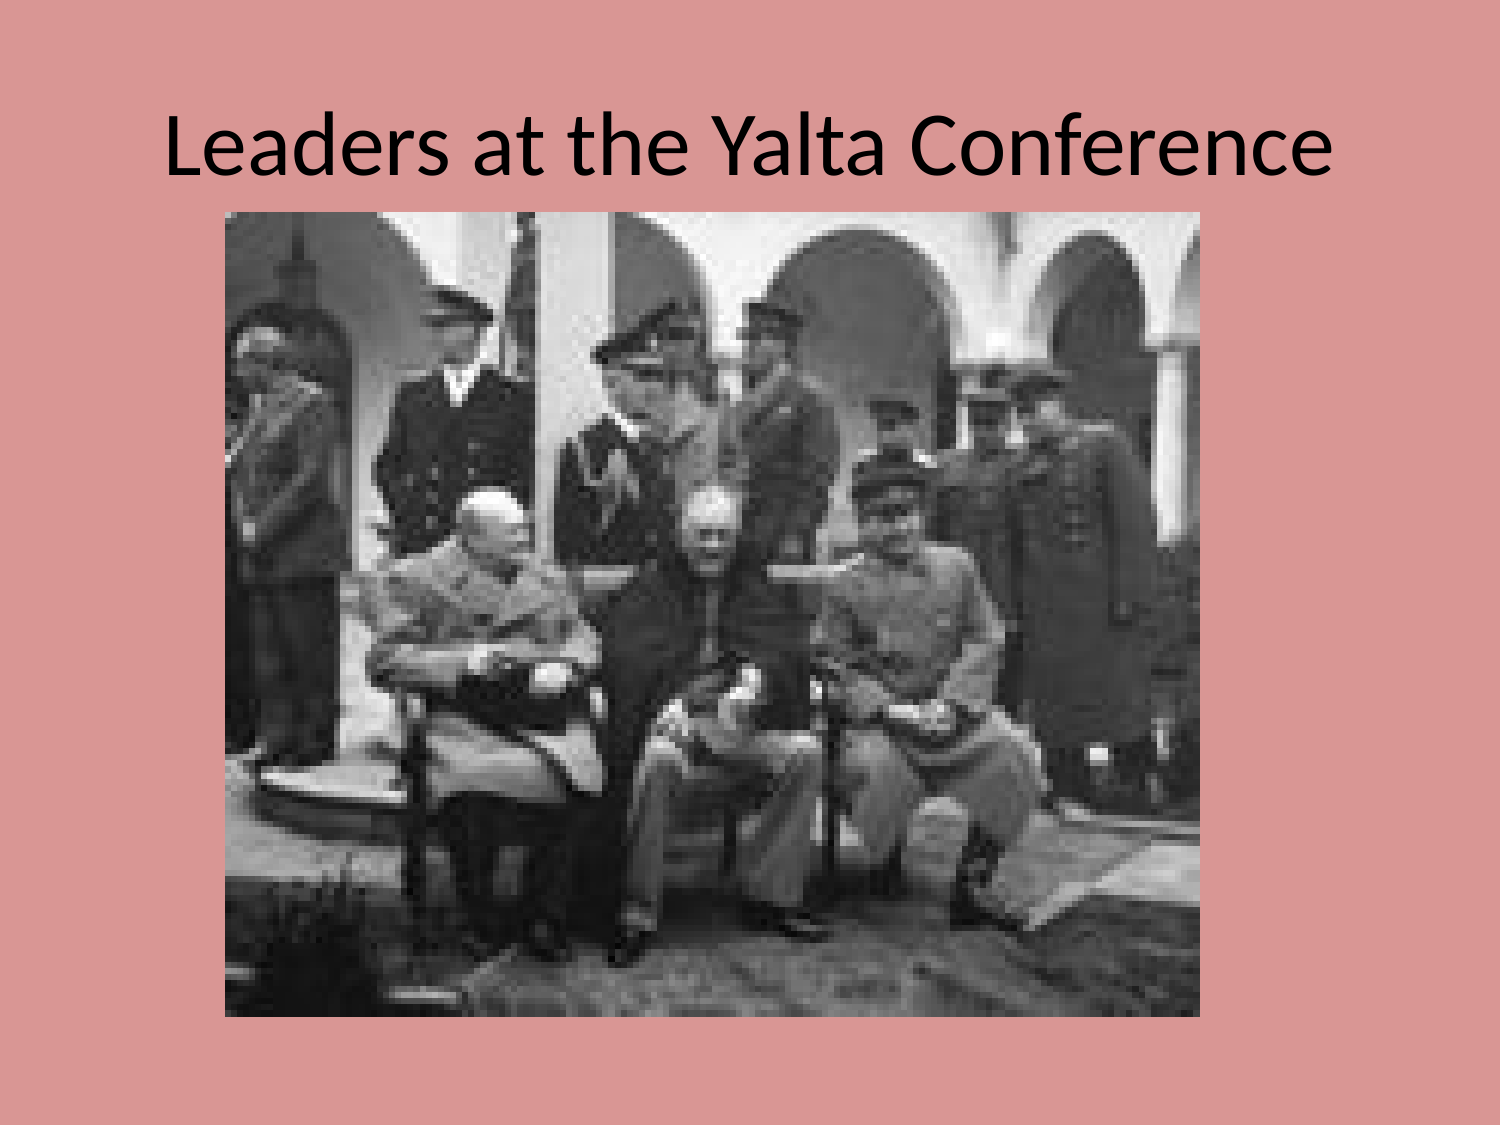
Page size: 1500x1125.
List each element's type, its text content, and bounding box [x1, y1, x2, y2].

title Leaders at the Yalta Conference [75, 45, 1425, 233]
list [224, 212, 1201, 1018]
